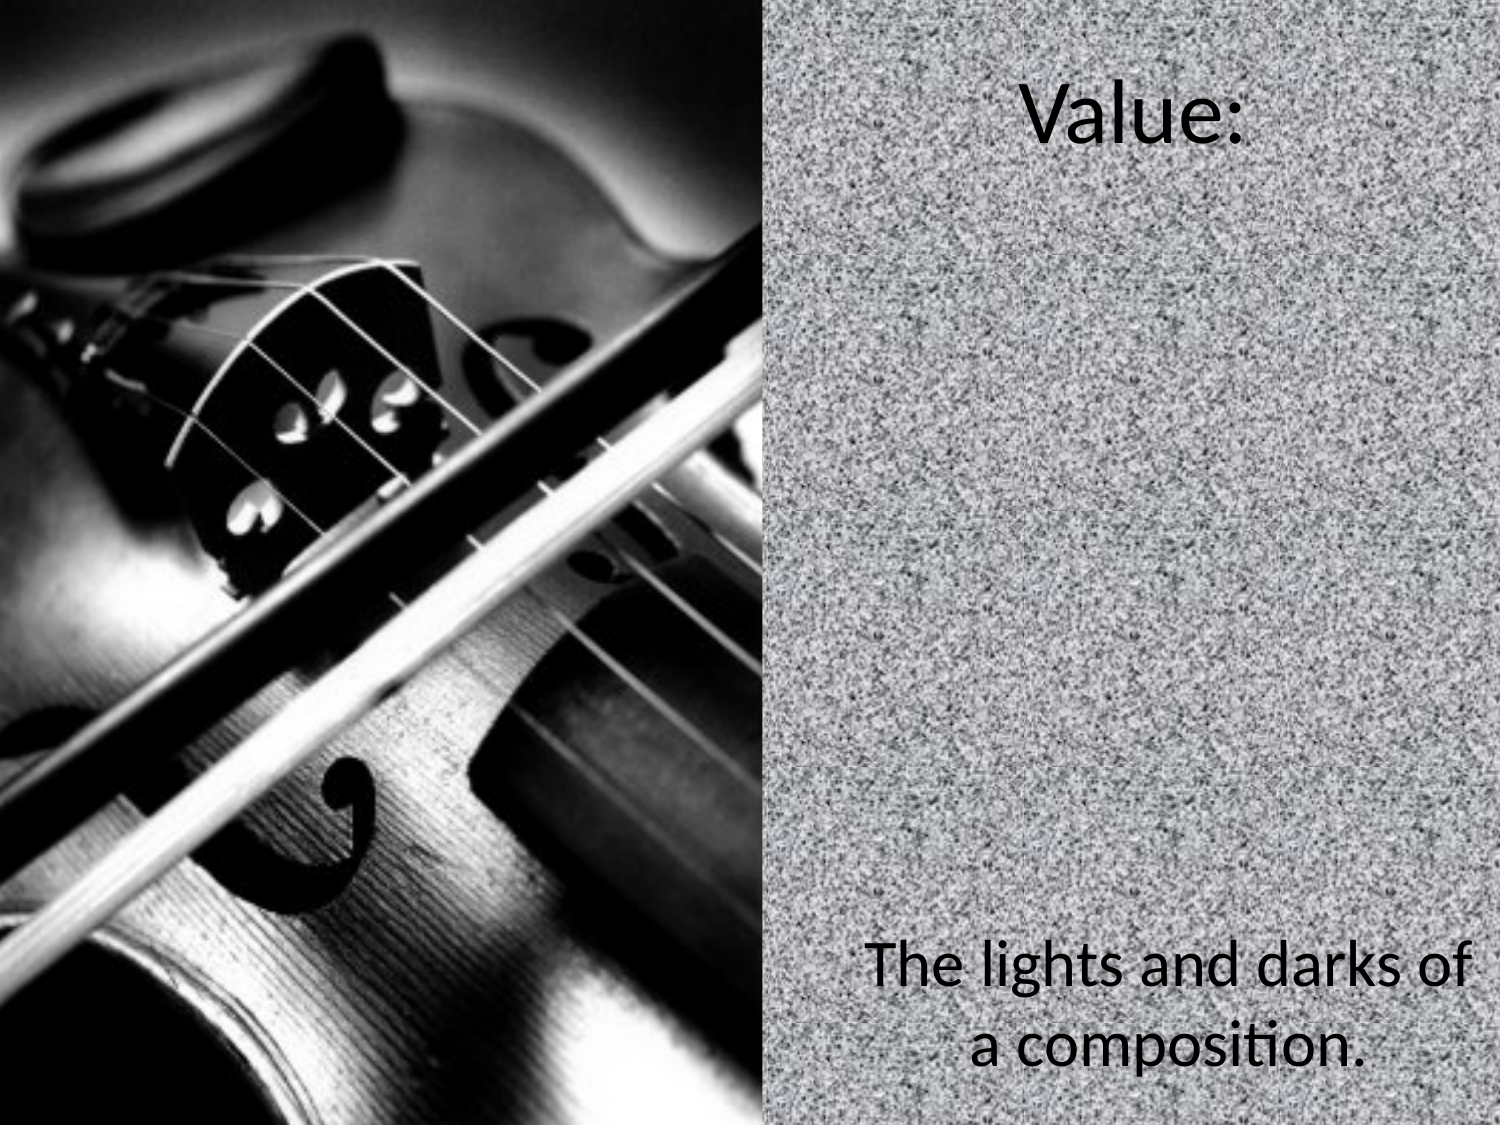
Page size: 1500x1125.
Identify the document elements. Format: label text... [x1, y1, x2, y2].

picture [0, 0, 1500, 1125]
subtitle The lights and darks of a composition. [837, 912, 1500, 1125]
title Value: [900, 0, 1388, 213]
